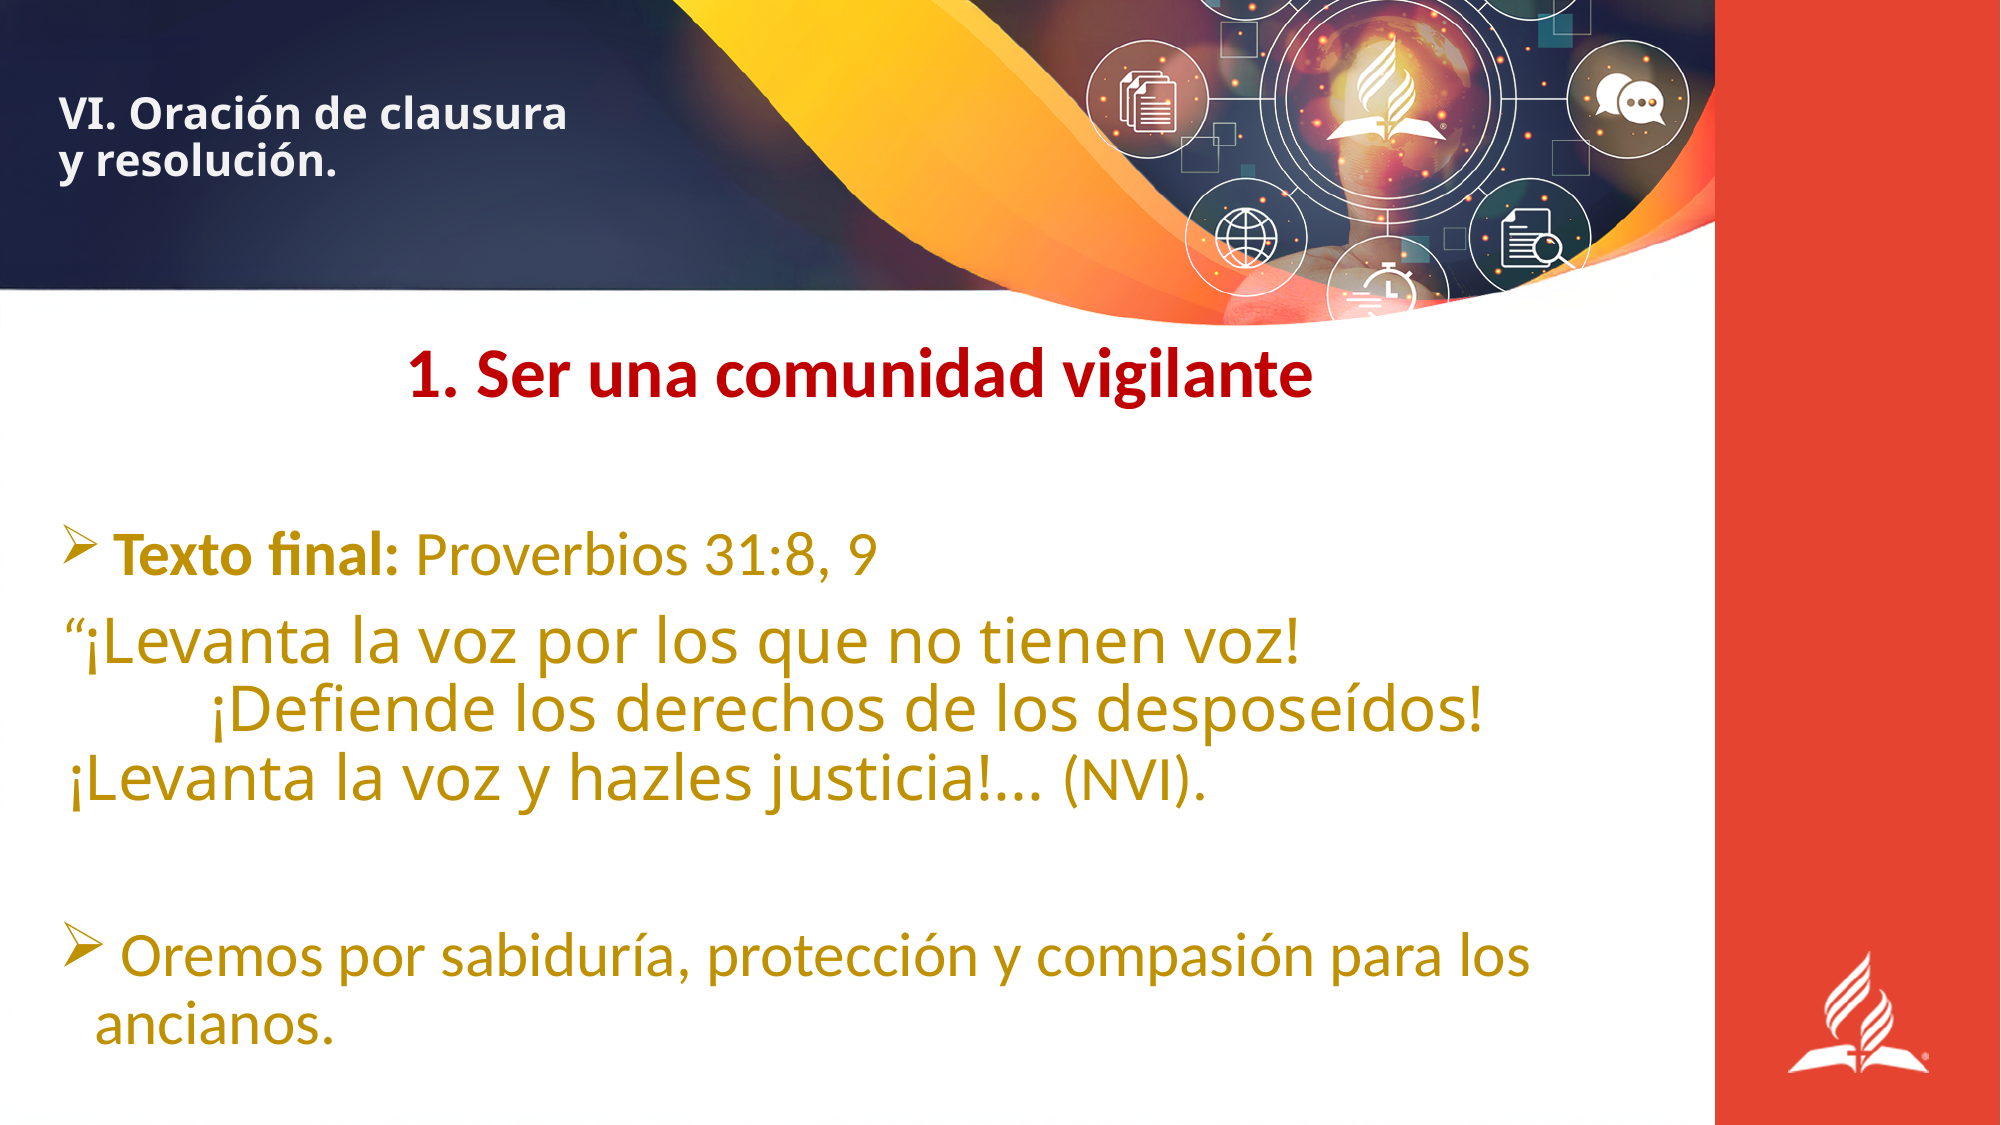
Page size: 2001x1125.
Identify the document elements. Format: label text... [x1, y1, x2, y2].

list 1. Ser una comunidad vigilante Texto final: Proverbios 31:8, 9 “¡Levanta la voz por los que no tienen voz! ¡Defiende los derechos de los desposeídos! ¡Levanta la voz y hazles justicia!... (NVI). Oremos por sabiduría, protección y compasión para los ancianos. [43, 328, 1678, 1070]
picture [0, 0, 2001, 1125]
title VI. Oración de clausura y resolución. [43, 35, 1272, 254]
